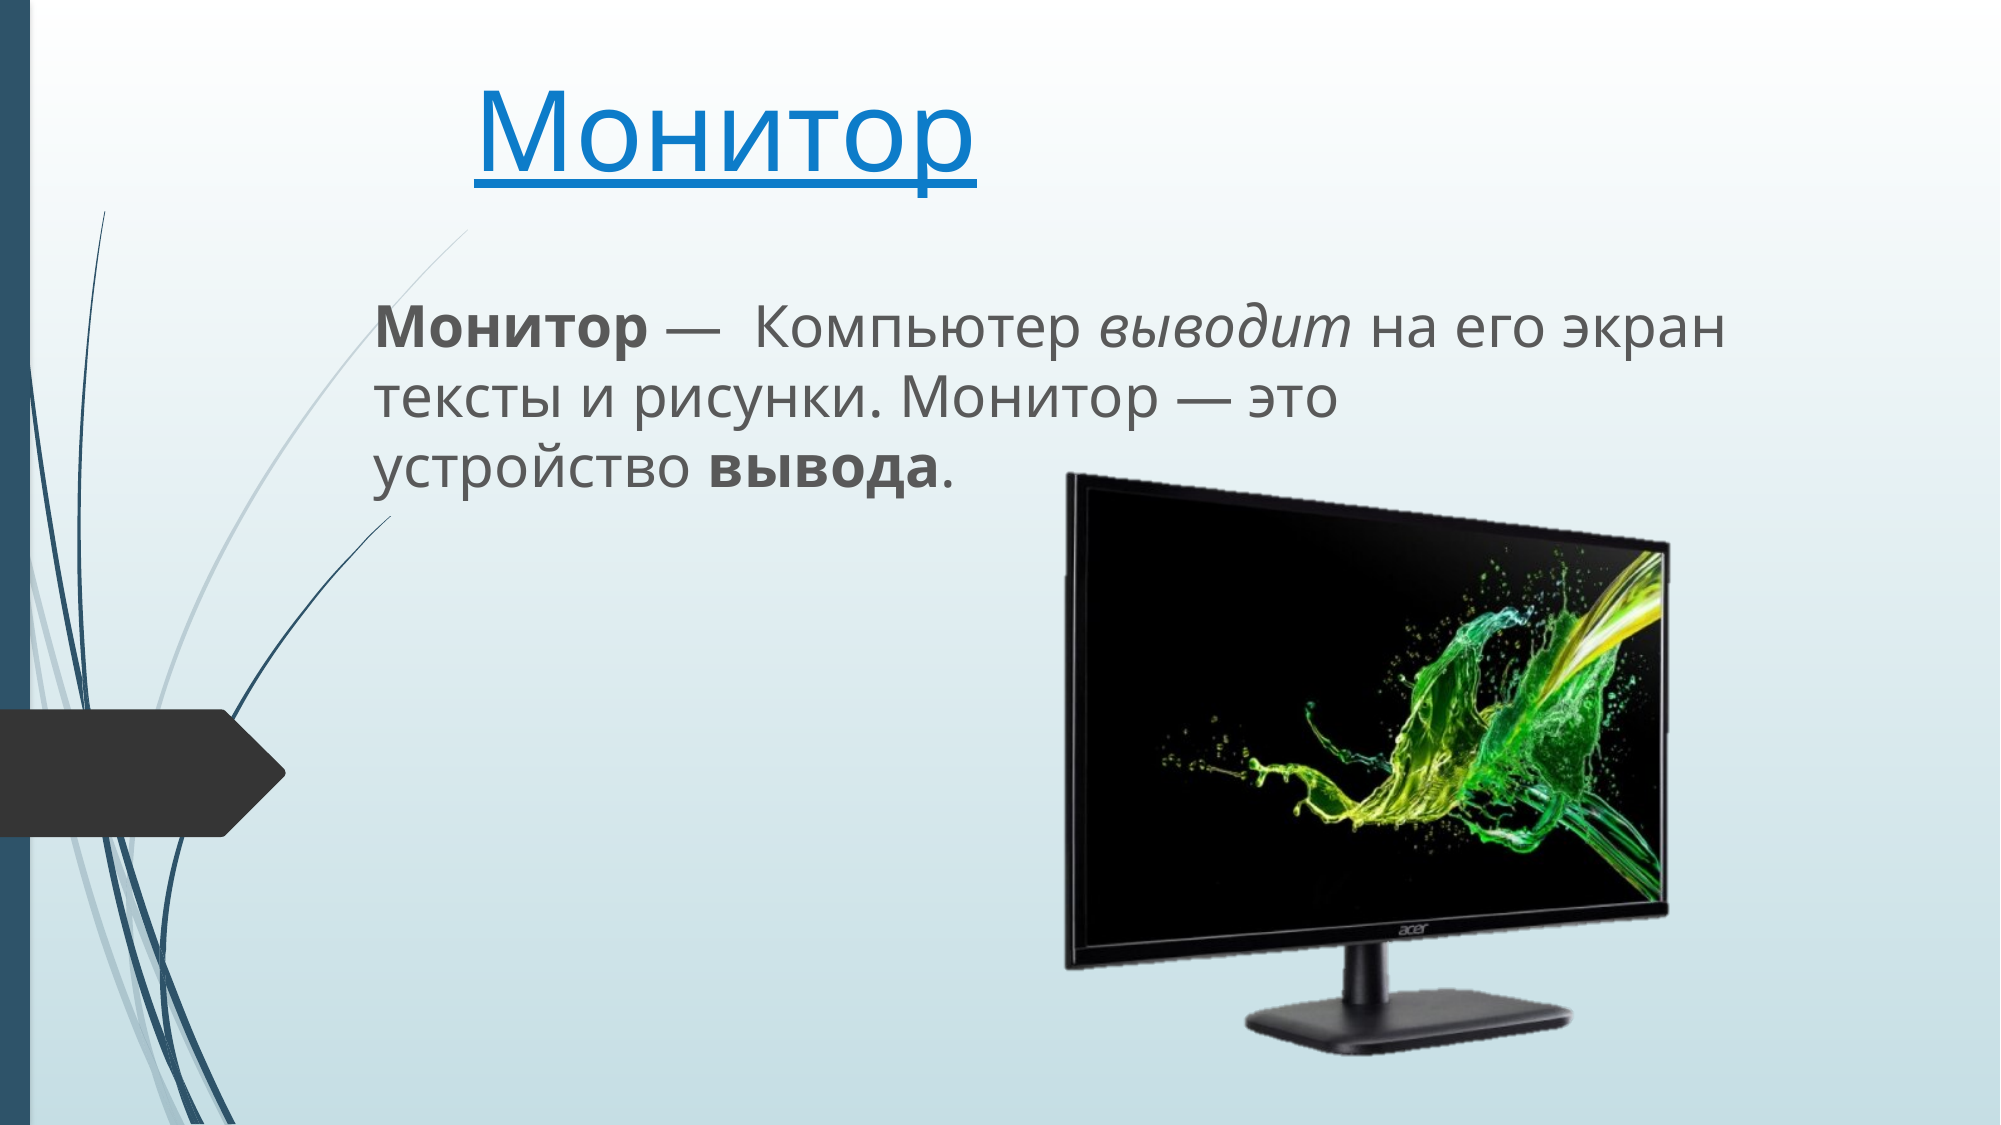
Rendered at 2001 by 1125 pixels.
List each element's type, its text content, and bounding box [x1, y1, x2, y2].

picture [1039, 440, 1695, 1096]
subtitle Монитор — Компьютер выводит на его экран тексты и рисунки. Монитор — это устройство вывода. [358, 281, 1822, 520]
title Монитор [458, 46, 1608, 220]
